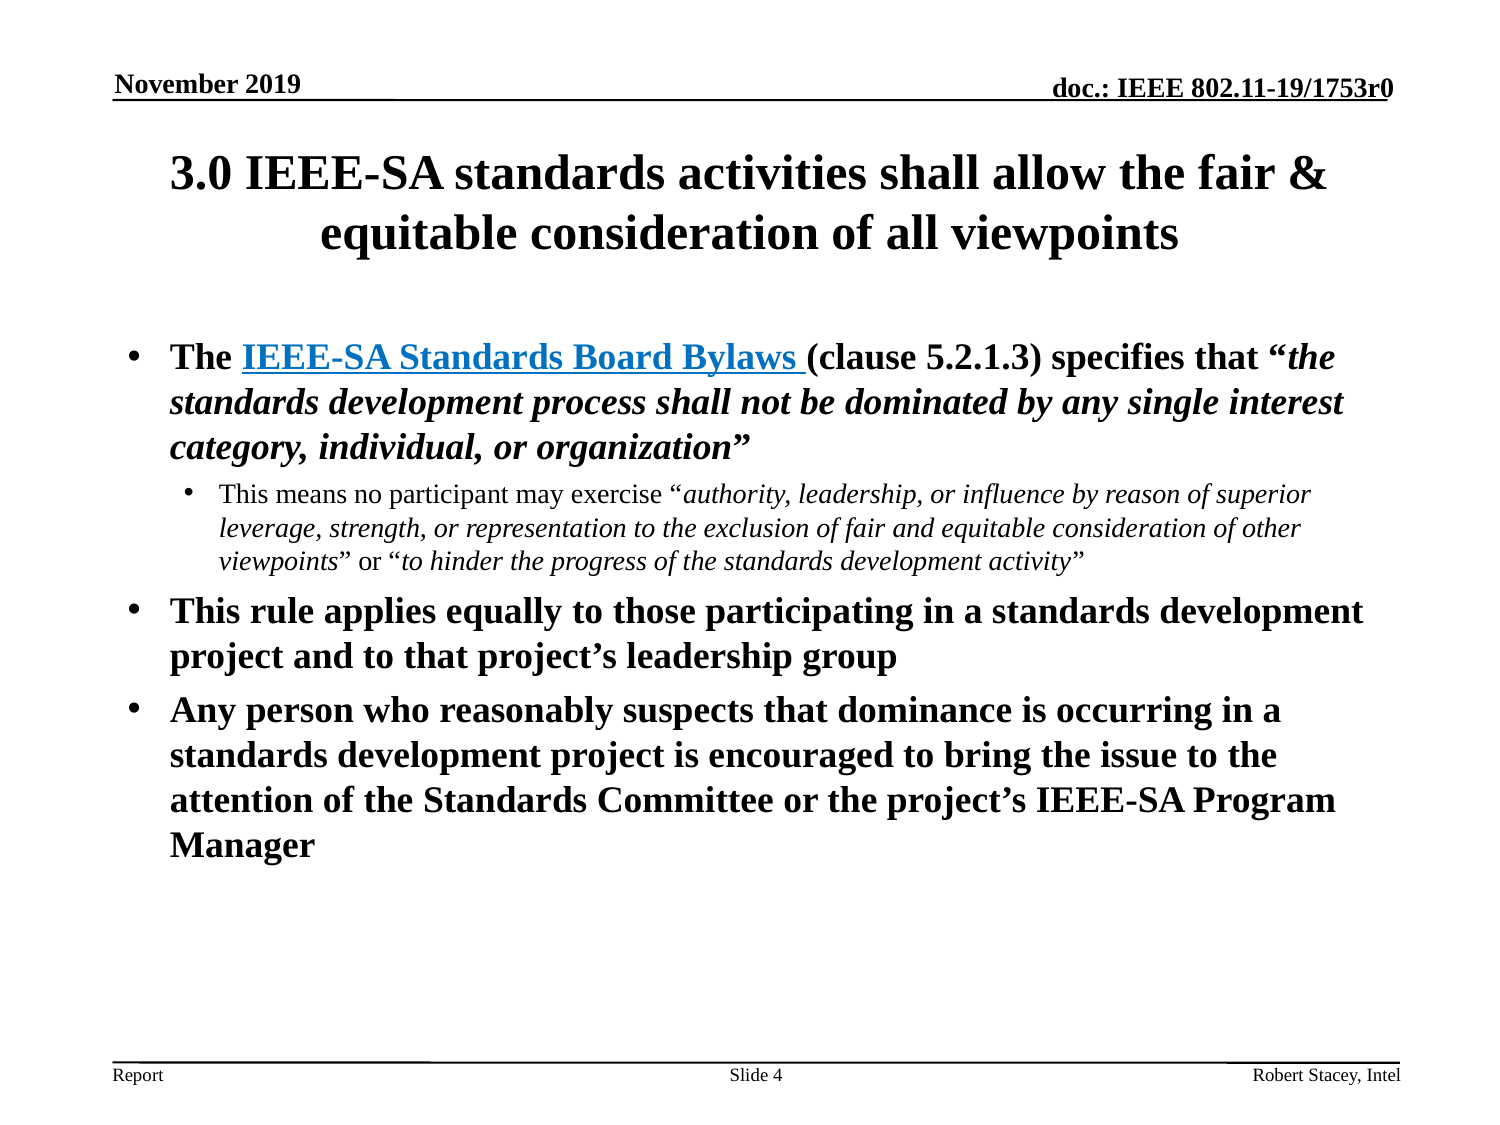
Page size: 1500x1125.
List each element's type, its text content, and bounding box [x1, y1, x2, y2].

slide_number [114, 54, 423, 100]
title 3.0 IEEE-SA standards activities shall allow the fair & equitable consideration of all viewpoints [112, 112, 1388, 288]
list The IEEE-SA Standards Board Bylaws (clause 5.2.1.3) specifies that “the standards development process shall not be dominated by any single interest category, individual, or organization” This means no participant may exercise “authority, leadership, or influence by reason of superior leverage, strength, or representation to the exclusion of fair and equitable consideration of other viewpoints” or “to hinder the progress of the standards development activity” This rule applies equally to those participating in a standards development project and to that project’s leadership group Any person who reasonably suspects that dominance is occurring in a standards development project is encouraged to bring the issue to the attention of the Standards Committee or the project’s IEEE-SA Program Manager [112, 324, 1388, 1000]
footer Robert Stacey, Intel [878, 1061, 1402, 1093]
slide_number Slide 4 [712, 1061, 800, 1123]
